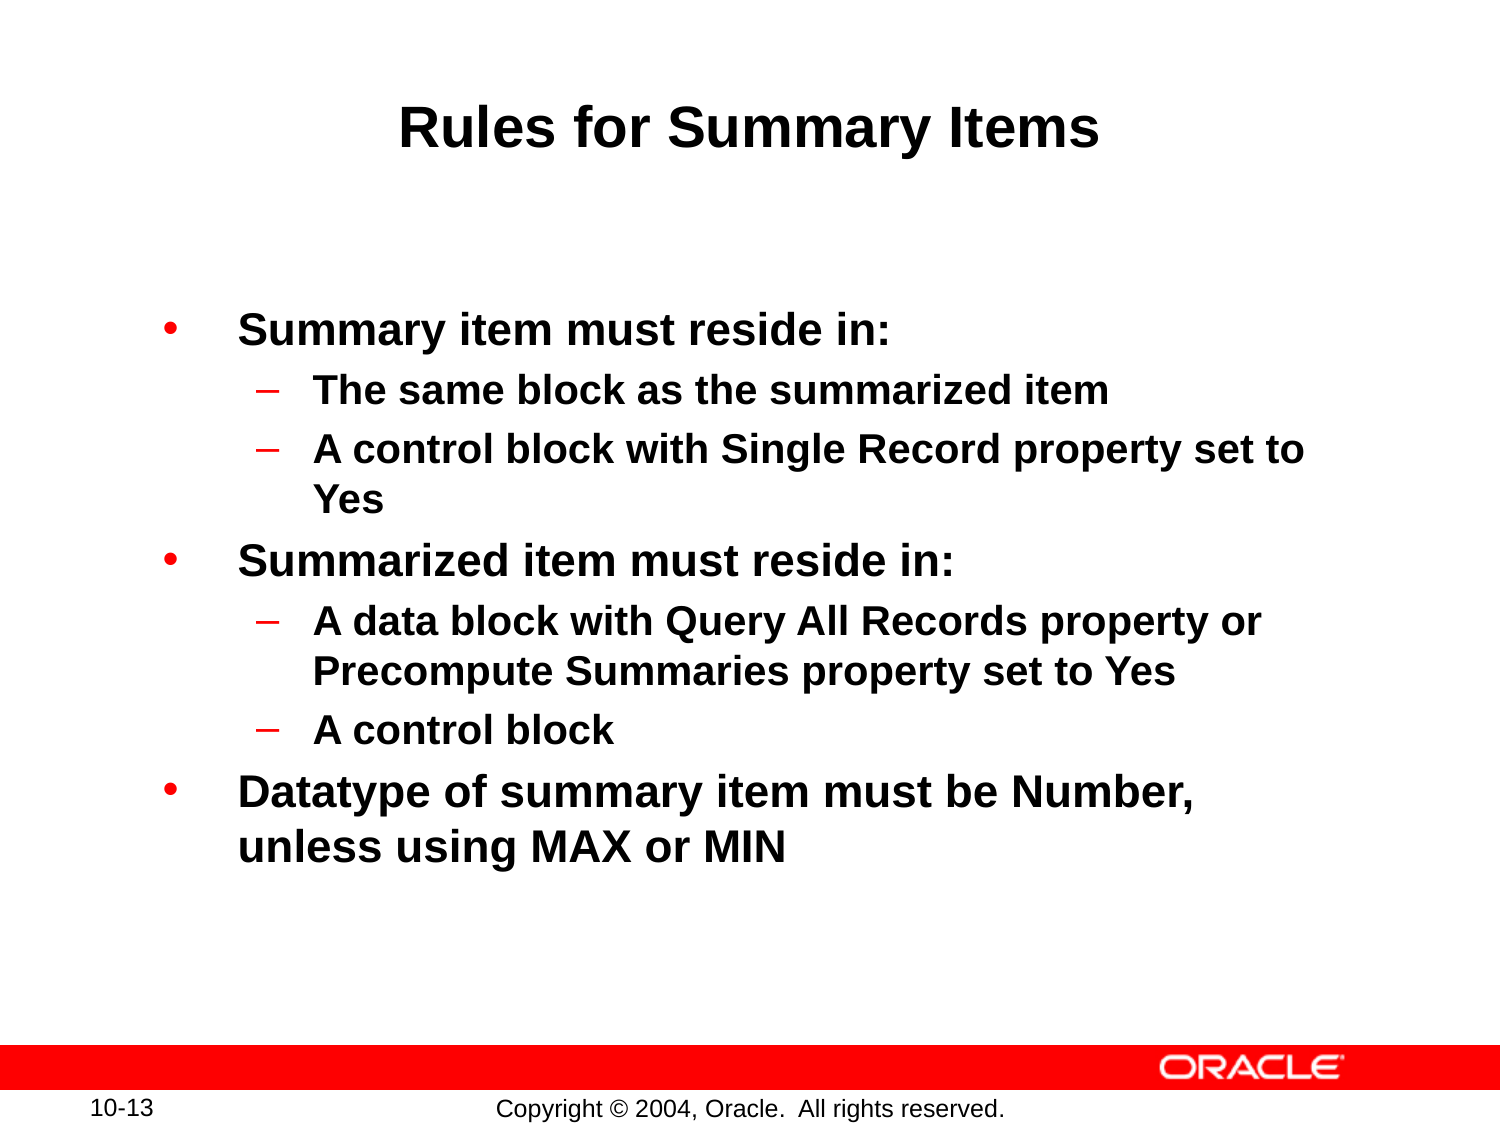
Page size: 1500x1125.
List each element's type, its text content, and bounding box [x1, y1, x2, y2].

list Summary item must reside in: The same block as the summarized item A control block with Single Record property set to Yes Summarized item must reside in: A data block with Query All Records property or Precompute Summaries property set to Yes A control block Datatype of summary item must be Number, unless using MAX or MIN [141, 297, 1351, 603]
title Rules for Summary Items [149, 87, 1351, 232]
